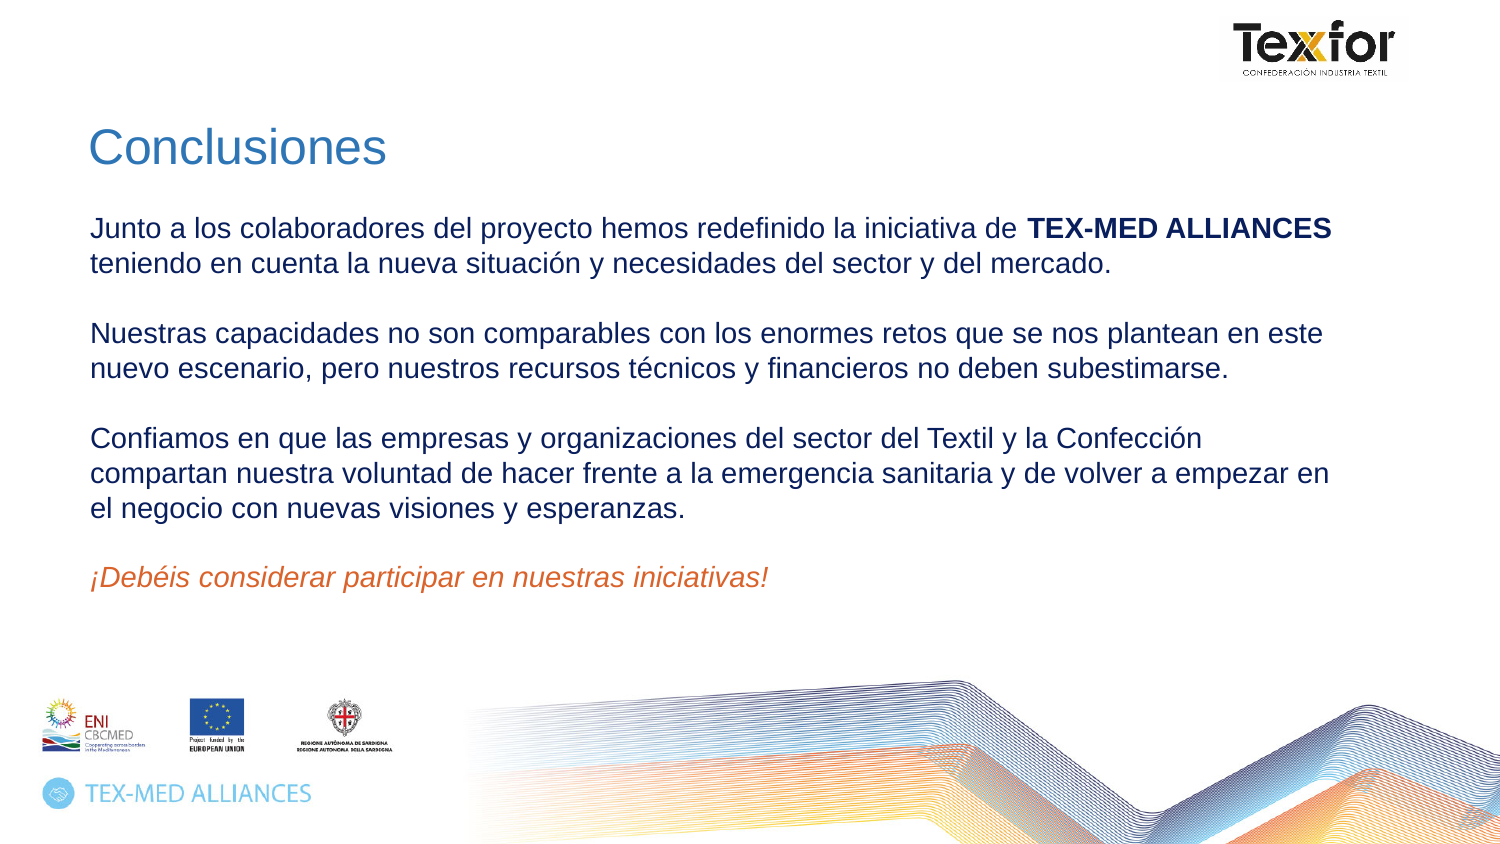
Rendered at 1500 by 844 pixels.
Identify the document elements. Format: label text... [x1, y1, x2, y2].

text_box Junto a los colaboradores del proyecto hemos redefinido la iniciativa de TEX-MED ALLIANCES teniendo en cuenta la nueva situación y necesidades del sector y del mercado. Nuestras capacidades no son comparables con los enormes retos que se nos plantean en este nuevo escenario, pero nuestros recursos técnicos y financieros no deben subestimarse. Confiamos en que las empresas y organizaciones del sector del Textil y la Confección compartan nuestra voluntad de hacer frente a la emergencia sanitaria y de volver a empezar en el negocio con nuevas visiones y esperanzas. ¡Debéis considerar participar en nuestras iniciativas! [82, 201, 1342, 634]
text_box Conclusiones [82, 108, 1478, 180]
picture [0, 0, 1500, 844]
